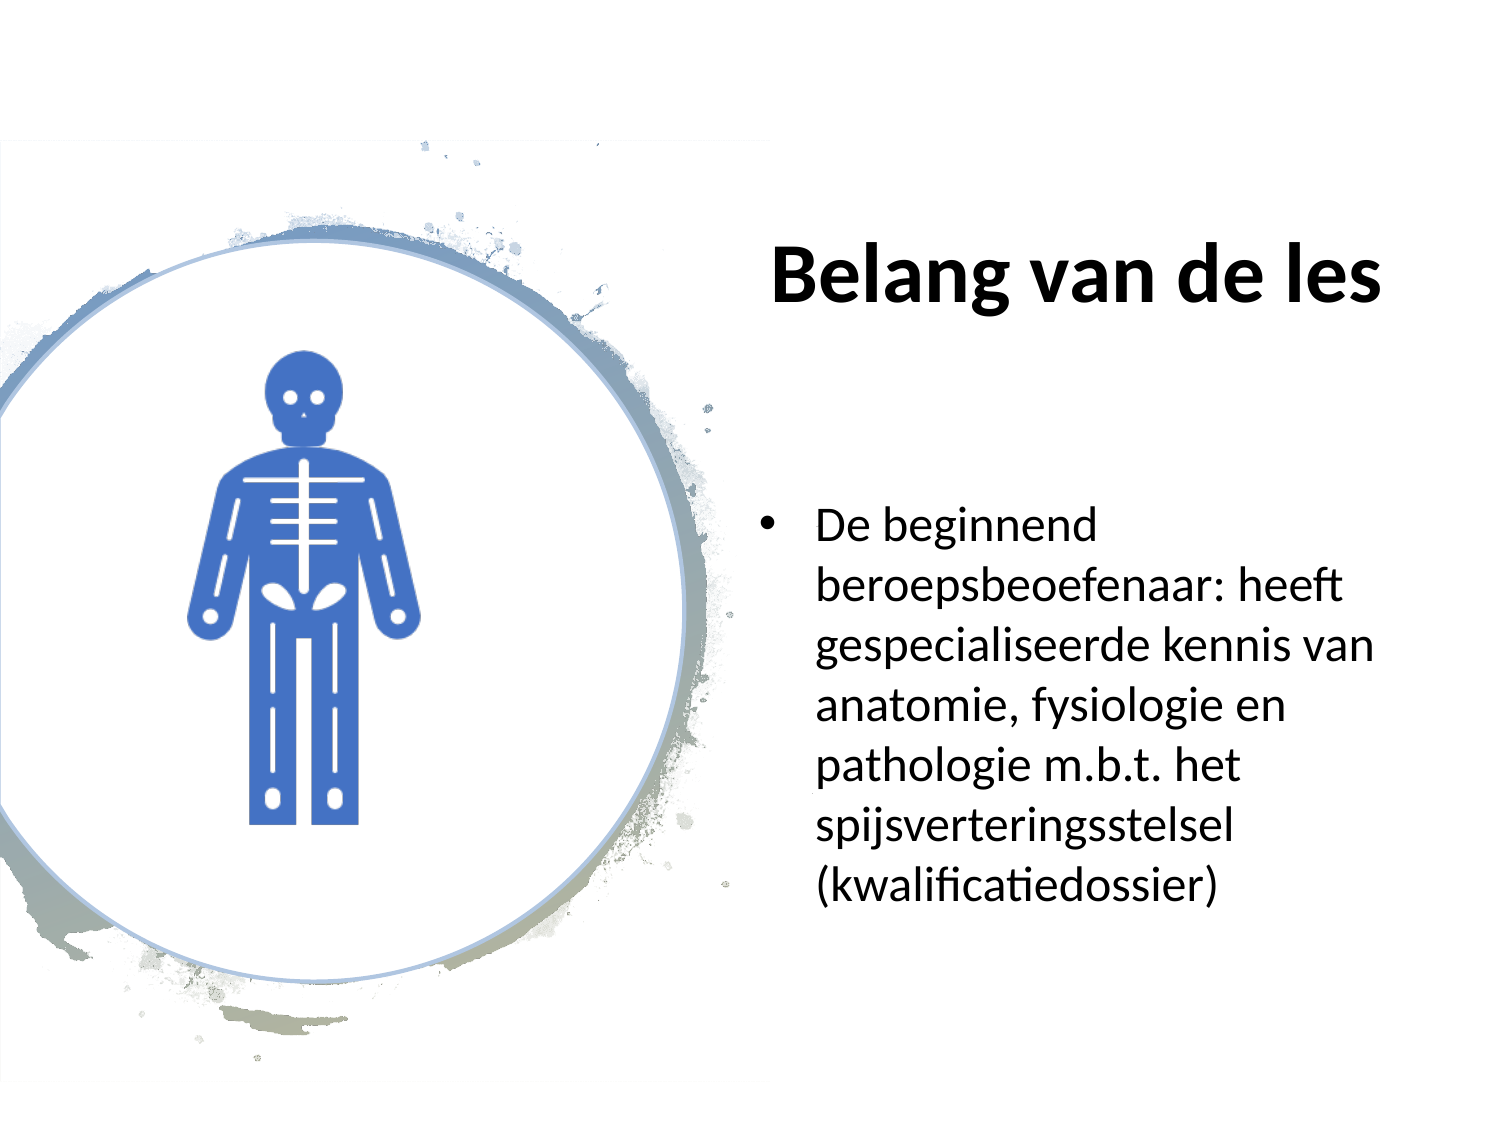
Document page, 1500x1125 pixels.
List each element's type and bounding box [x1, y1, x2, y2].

picture [0, 140, 1500, 1082]
